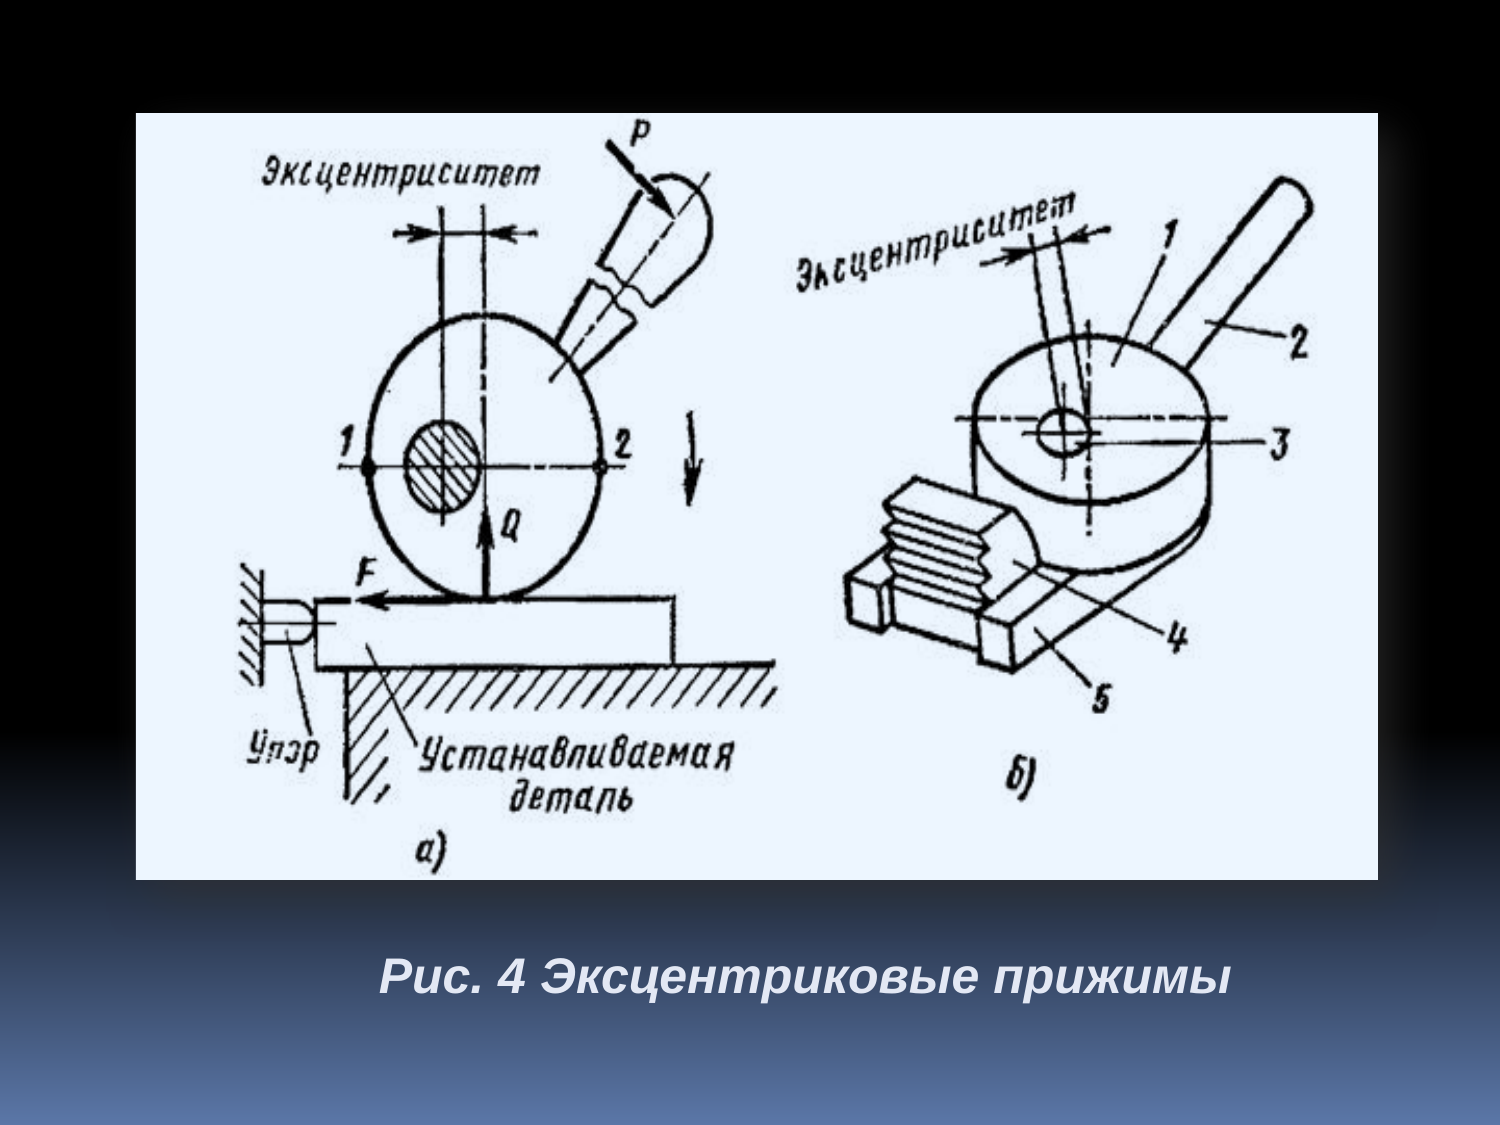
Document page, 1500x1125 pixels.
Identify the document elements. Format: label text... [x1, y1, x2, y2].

text_box Рис. 4 Эксцентриковые прижимы [364, 936, 1262, 1012]
picture [135, 113, 1379, 880]
